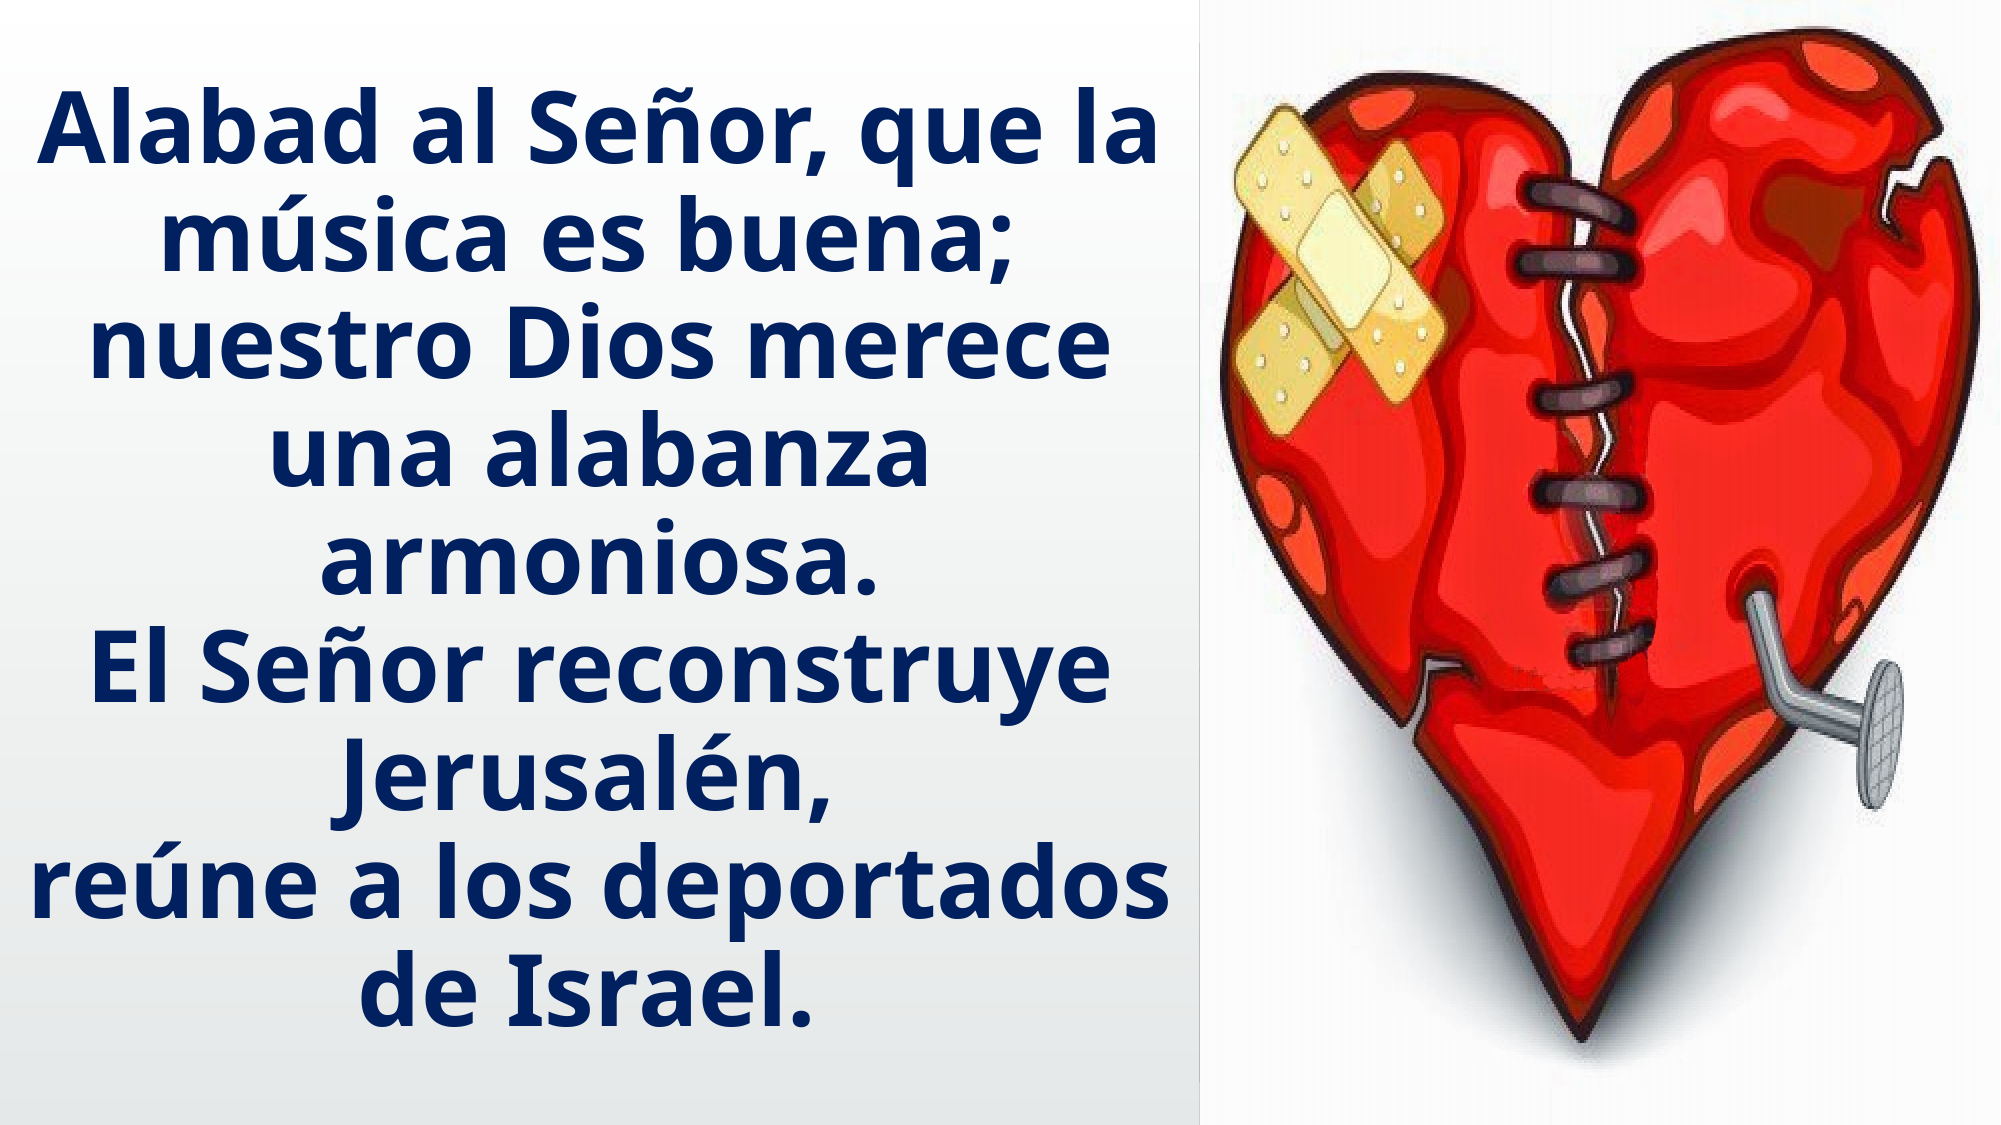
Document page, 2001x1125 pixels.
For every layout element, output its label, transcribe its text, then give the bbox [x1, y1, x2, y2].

title Alabad al Señor, que la música es buena; nuestro Dios merece una alabanza armoniosa. El Señor reconstruye Jerusalén, reúne a los deportados de Israel. [0, 0, 1200, 1125]
picture [1200, 0, 2000, 1125]
